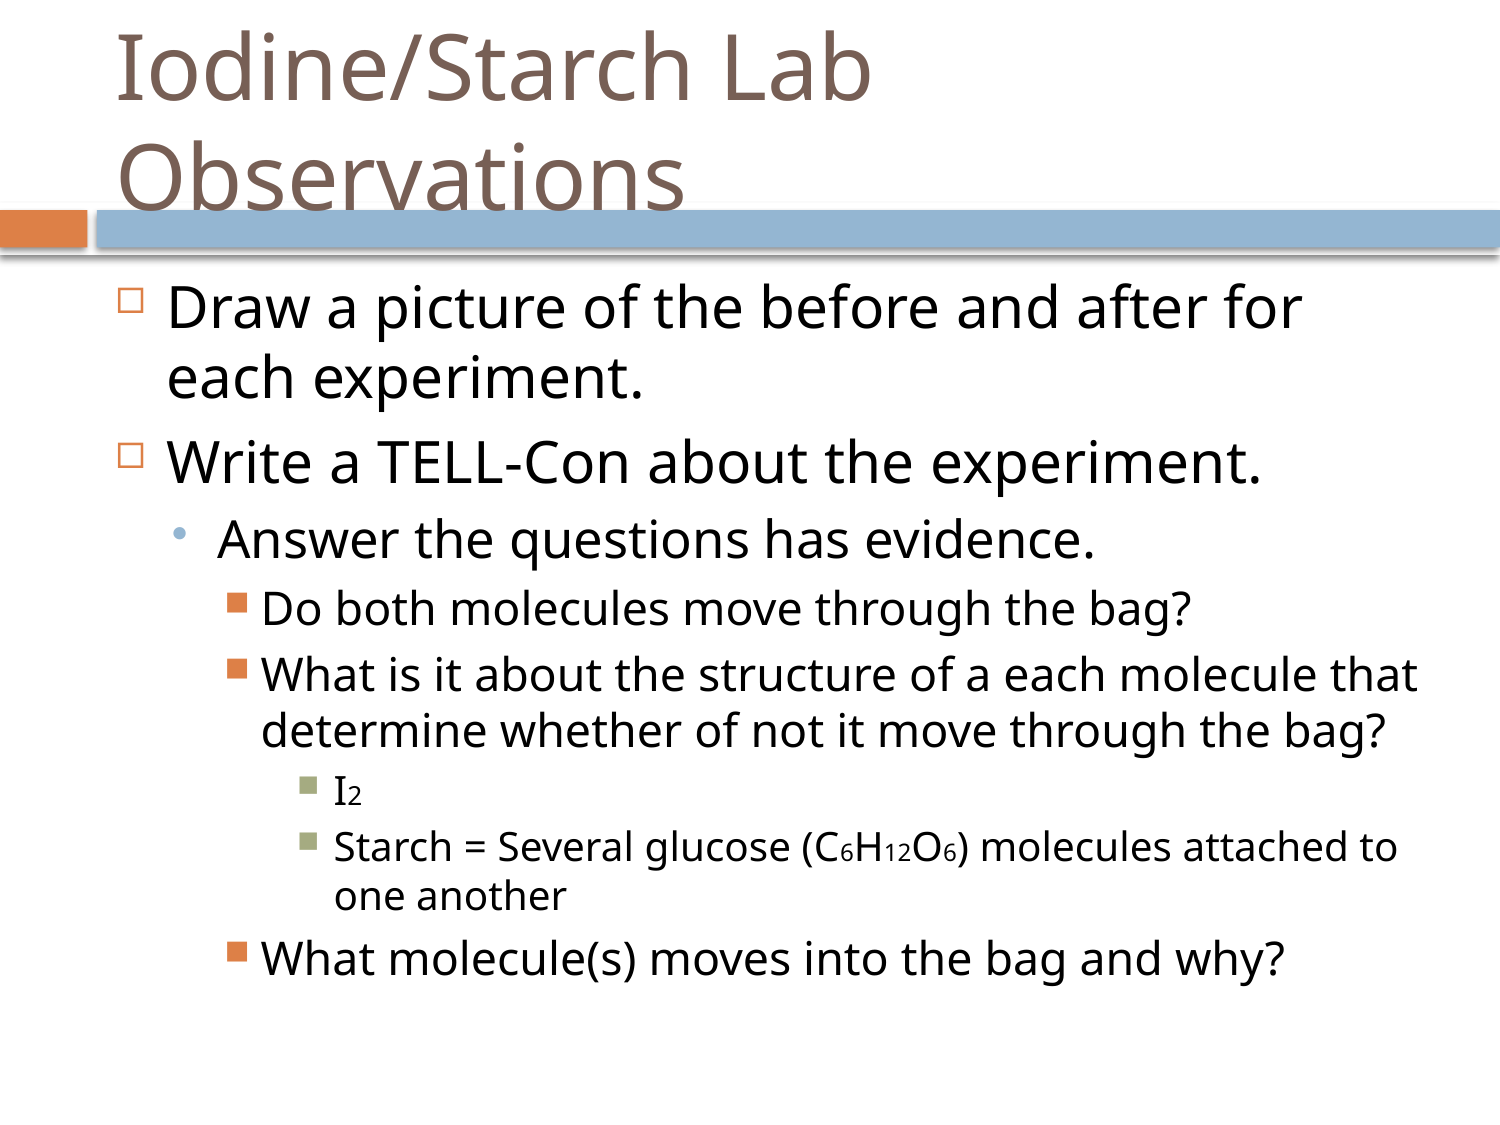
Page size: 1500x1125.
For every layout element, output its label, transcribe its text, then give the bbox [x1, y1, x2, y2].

title Iodine/Starch Lab Observations [100, 37, 1438, 200]
list Draw a picture of the before and after for each experiment. Write a TELL-Con about the experiment. Answer the questions has evidence. Do both molecules move through the bag? What is it about the structure of a each molecule that determine whether of not it move through the bag? I2 Starch = Several glucose (C6H12O6) molecules attached to one another What molecule(s) moves into the bag and why? [100, 262, 1438, 1000]
